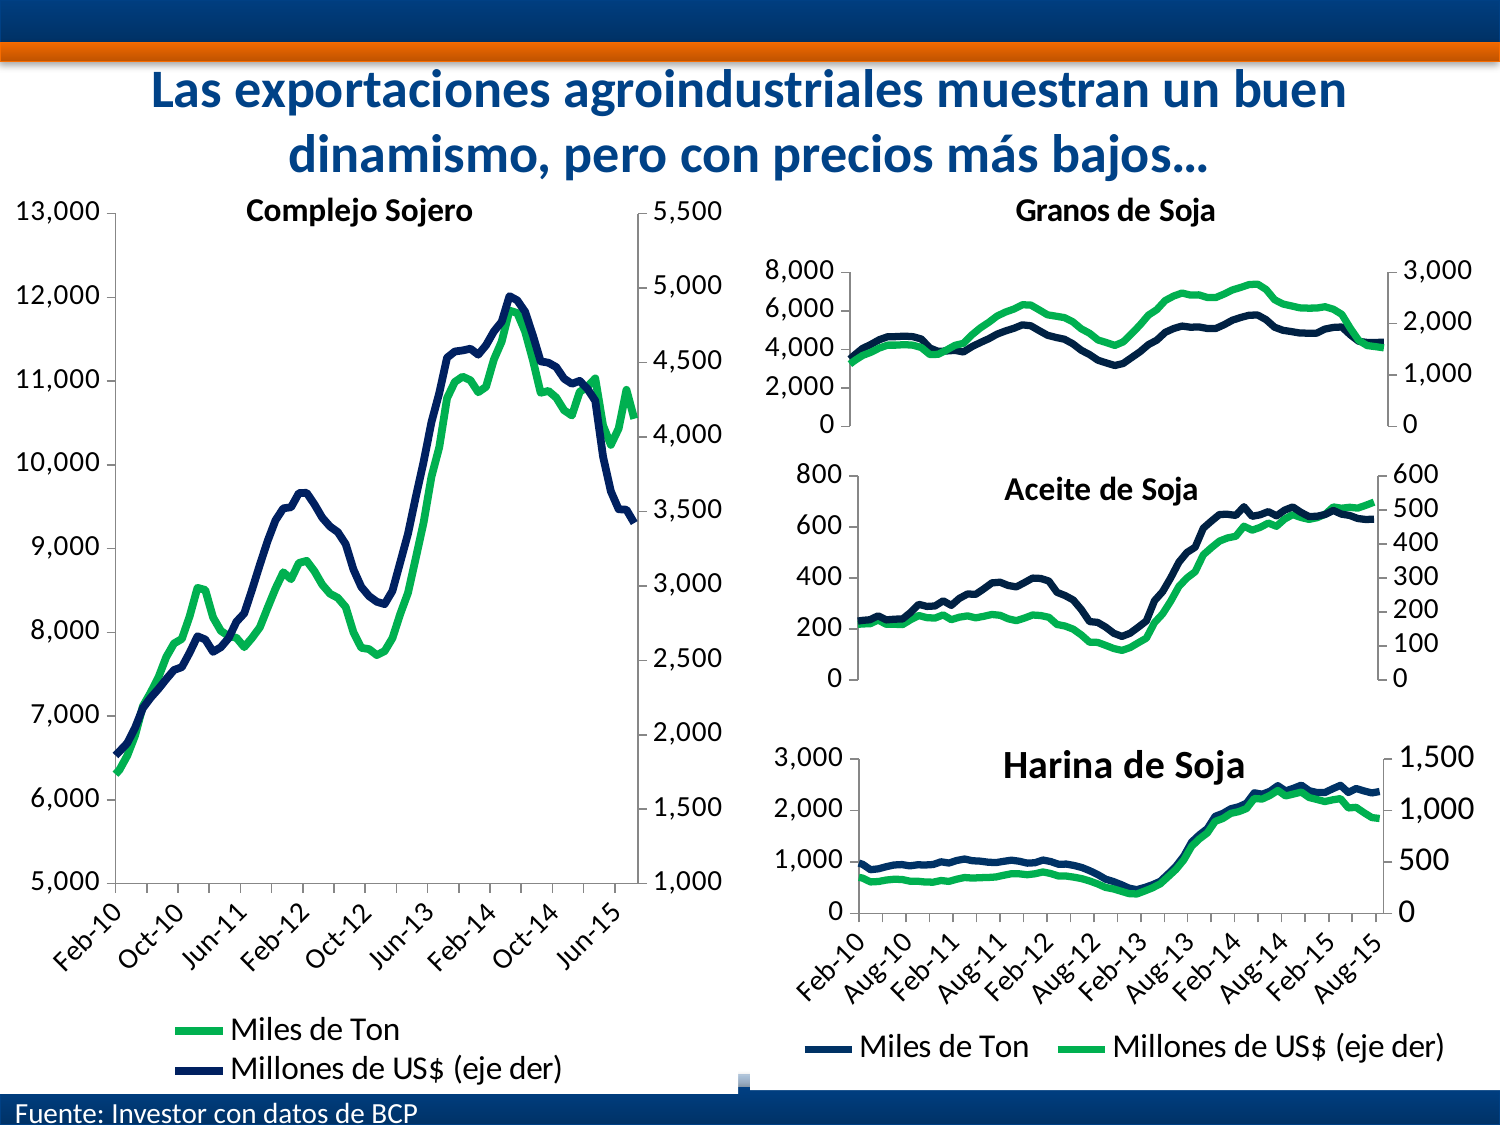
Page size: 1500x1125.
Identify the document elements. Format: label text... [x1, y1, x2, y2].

text_box Fuente: Investor con datos de BCP [0, 1092, 1243, 1125]
title Las exportaciones agroindustriales muestran un buen dinamismo, pero con precios más bajos… [0, 85, 1500, 151]
chart [749, 451, 1453, 713]
chart [749, 719, 1500, 1091]
chart [0, 180, 739, 1095]
chart [749, 185, 1489, 447]
